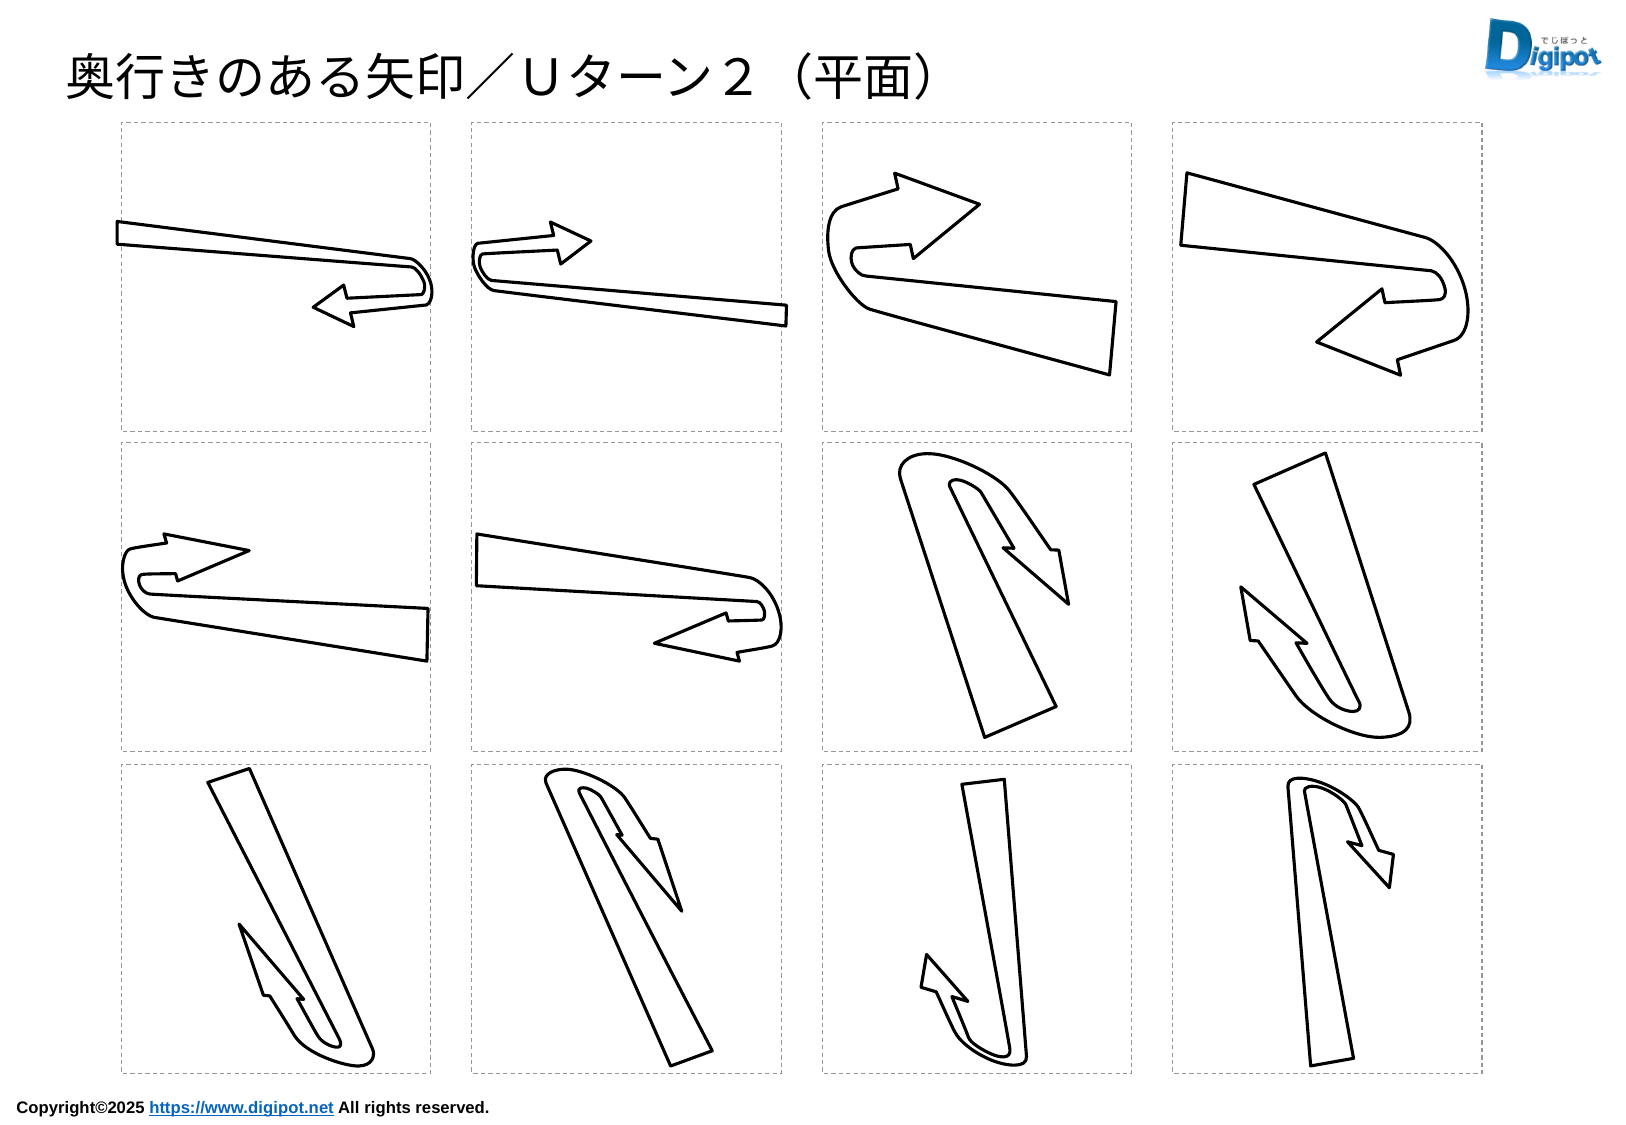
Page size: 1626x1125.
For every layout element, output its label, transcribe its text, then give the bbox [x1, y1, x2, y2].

text_box [827, 173, 1117, 375]
text_box [921, 779, 1027, 1066]
text_box [545, 769, 713, 1067]
text_box [473, 222, 787, 326]
text_box [476, 533, 782, 662]
text_box [117, 221, 432, 327]
text_box [1287, 778, 1394, 1066]
picture [1485, 18, 1602, 82]
text_box [1240, 452, 1410, 738]
text_box [1180, 172, 1469, 376]
text_box [207, 768, 374, 1067]
text_box [899, 453, 1069, 738]
text_box [122, 533, 429, 662]
text_box 奥行きのある矢印／Ｕターン２（平面） [51, 38, 979, 113]
